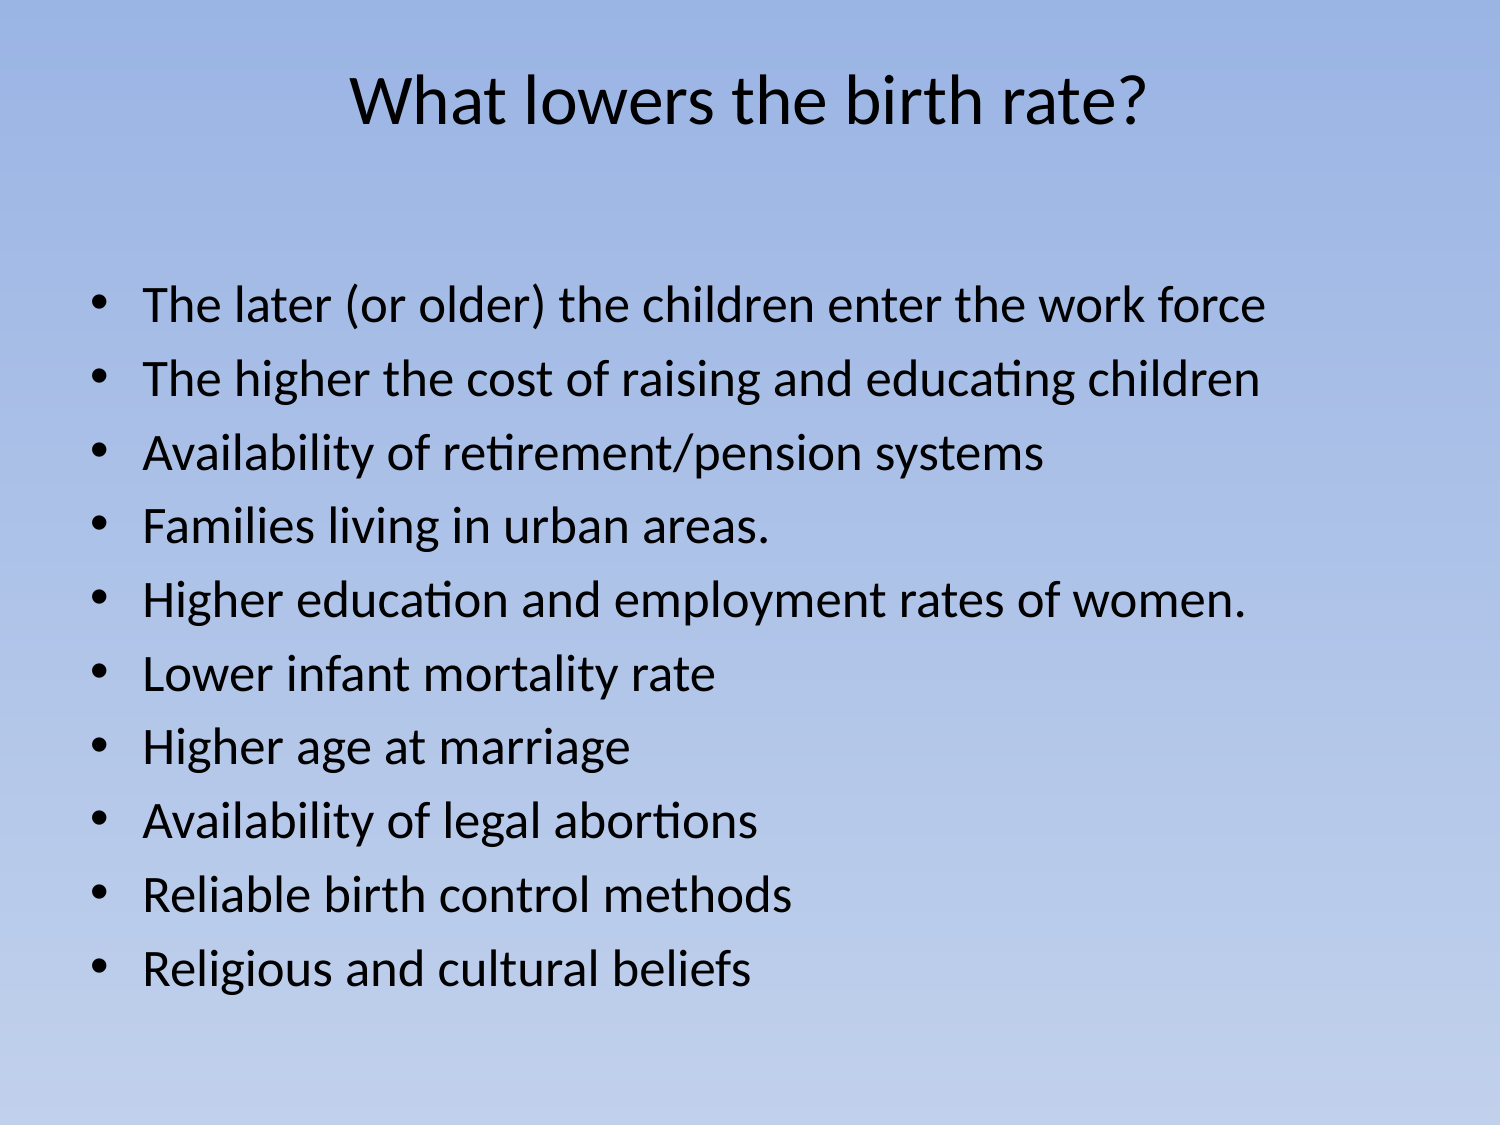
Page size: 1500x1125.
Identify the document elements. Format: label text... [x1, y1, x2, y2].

list The later (or older) the children enter the work force The higher the cost of raising and educating children Availability of retirement/pension systems Families living in urban areas. Higher education and employment rates of women. Lower infant mortality rate Higher age at marriage Availability of legal abortions Reliable birth control methods Religious and cultural beliefs [75, 262, 1425, 1005]
title What lowers the birth rate? [75, 45, 1425, 233]
